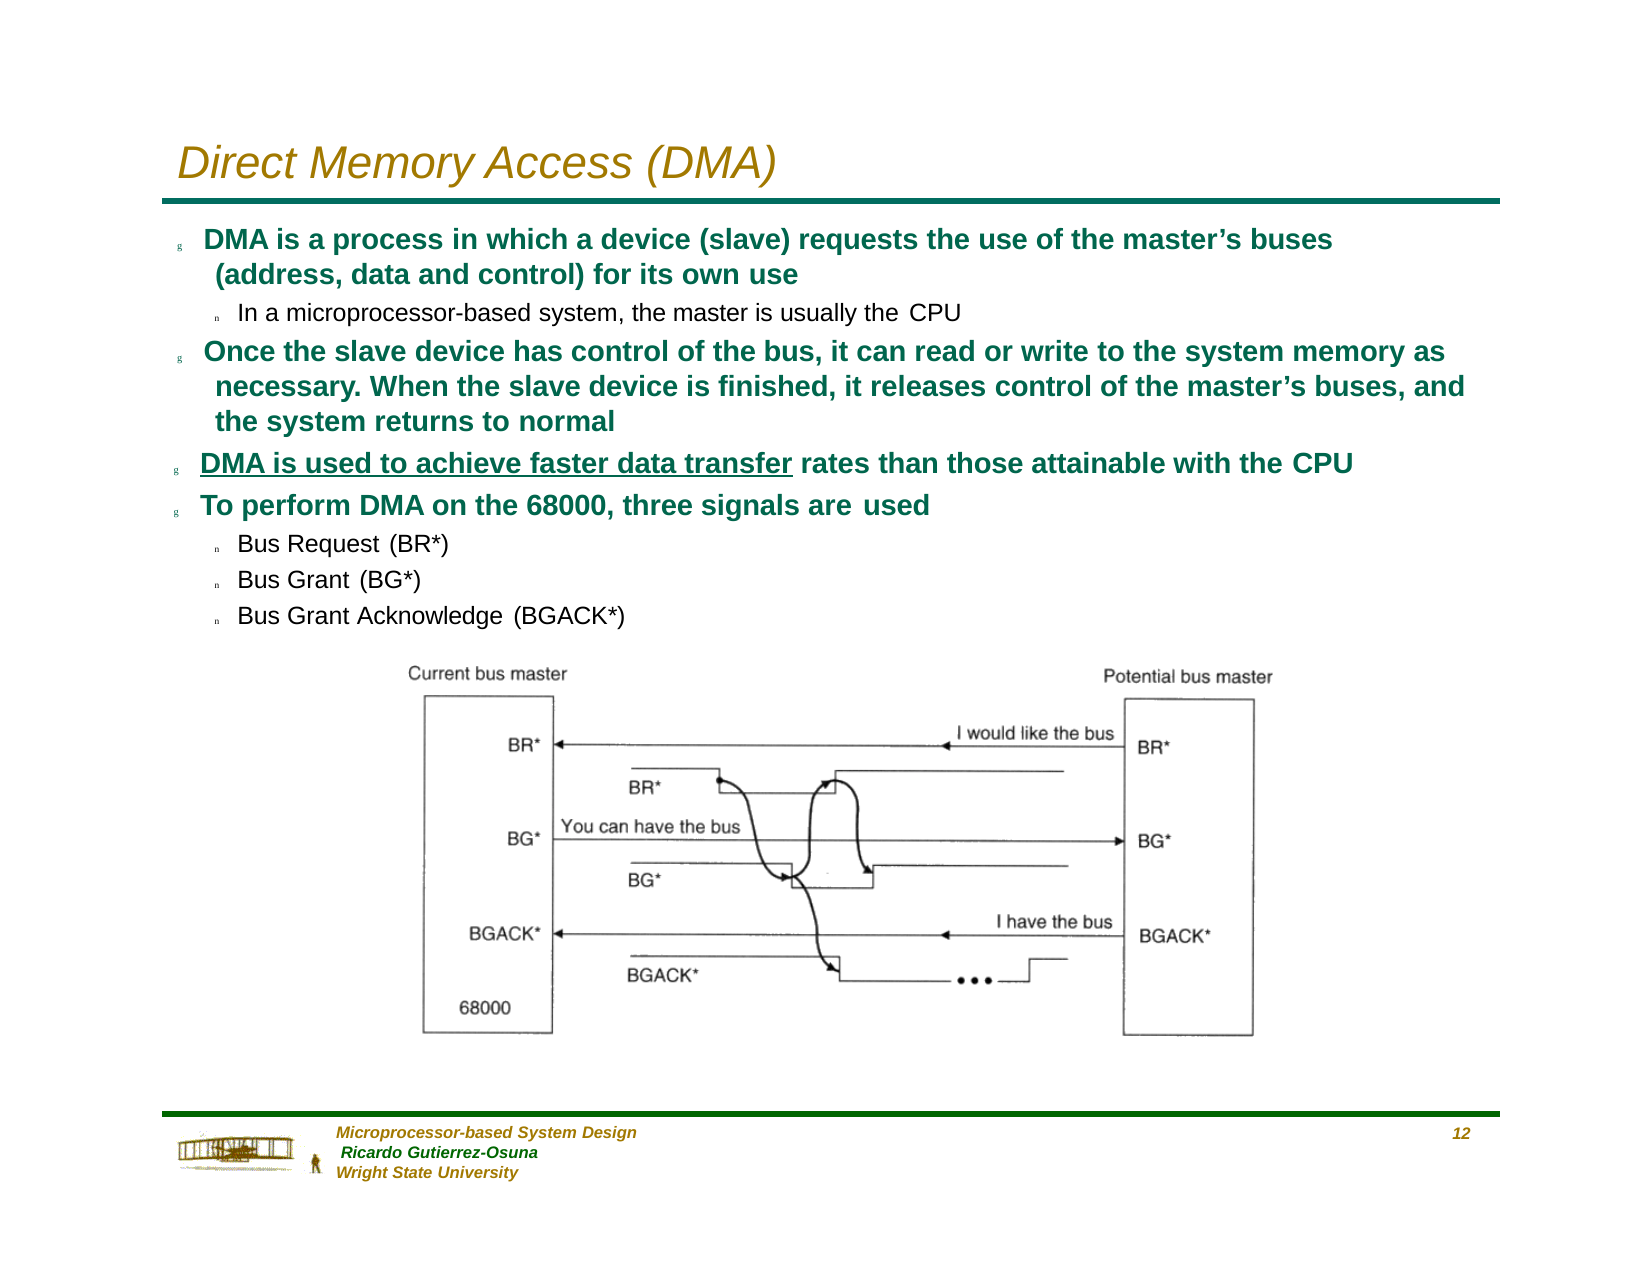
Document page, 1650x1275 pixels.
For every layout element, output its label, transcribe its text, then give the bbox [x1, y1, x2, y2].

title Direct Memory Access (DMA) [175, 130, 784, 218]
footer Microprocessor-based System Design Ricardo Gutierrez-Osuna Wright State University [334, 1121, 642, 1275]
slide_number 10 [1448, 1122, 1476, 1275]
list g DMA is a process in which a device (slave) requests the use of the master’s buses (address, data and control) for its own use n In a microprocessor-based system, the master is usually the CPU g Once the slave device has control of the bus, it can read or write to the system memory as necessary. When the slave device is finished, it releases control of the master’s buses, and the system returns to normal g DMA is used to achieve faster data transfer rates than those attainable with the CPU g To perform DMA on the 68000, three signals are used n Bus Request (BR*) n Bus Grant (BG*) n Bus Grant Acknowledge (BGACK*) [173, 218, 1477, 945]
picture [175, 1131, 325, 1174]
text_box [408, 665, 1273, 1038]
